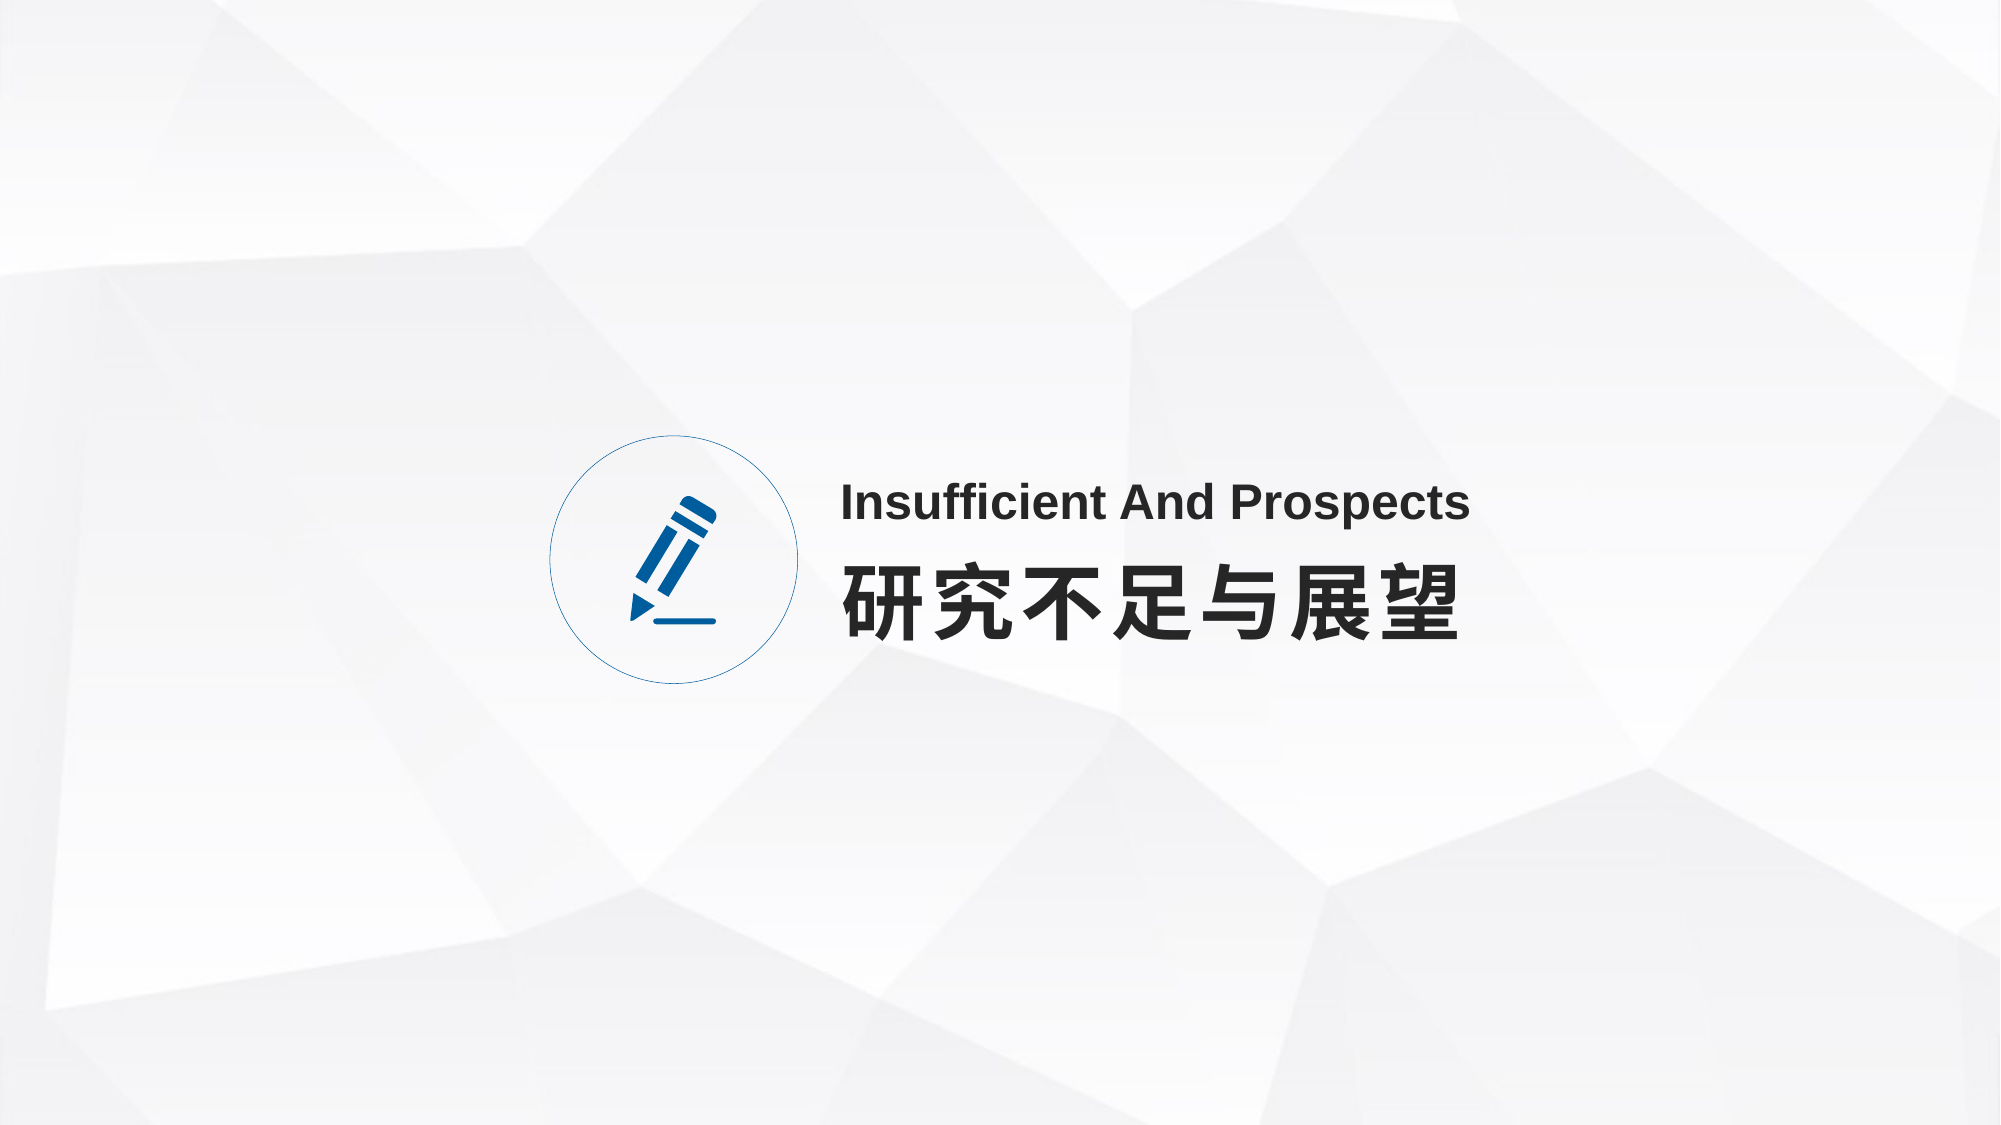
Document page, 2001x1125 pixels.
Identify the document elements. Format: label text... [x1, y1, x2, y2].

text_box [657, 538, 700, 597]
text_box Insufficient And Prospects [825, 462, 1487, 538]
text_box [653, 618, 717, 625]
text_box 研究不足与展望 [827, 543, 1478, 658]
text_box [635, 525, 678, 584]
text_box [679, 496, 717, 525]
text_box [670, 511, 709, 539]
text_box [630, 592, 655, 622]
picture [0, 0, 2000, 1125]
text_box [548, 434, 799, 685]
